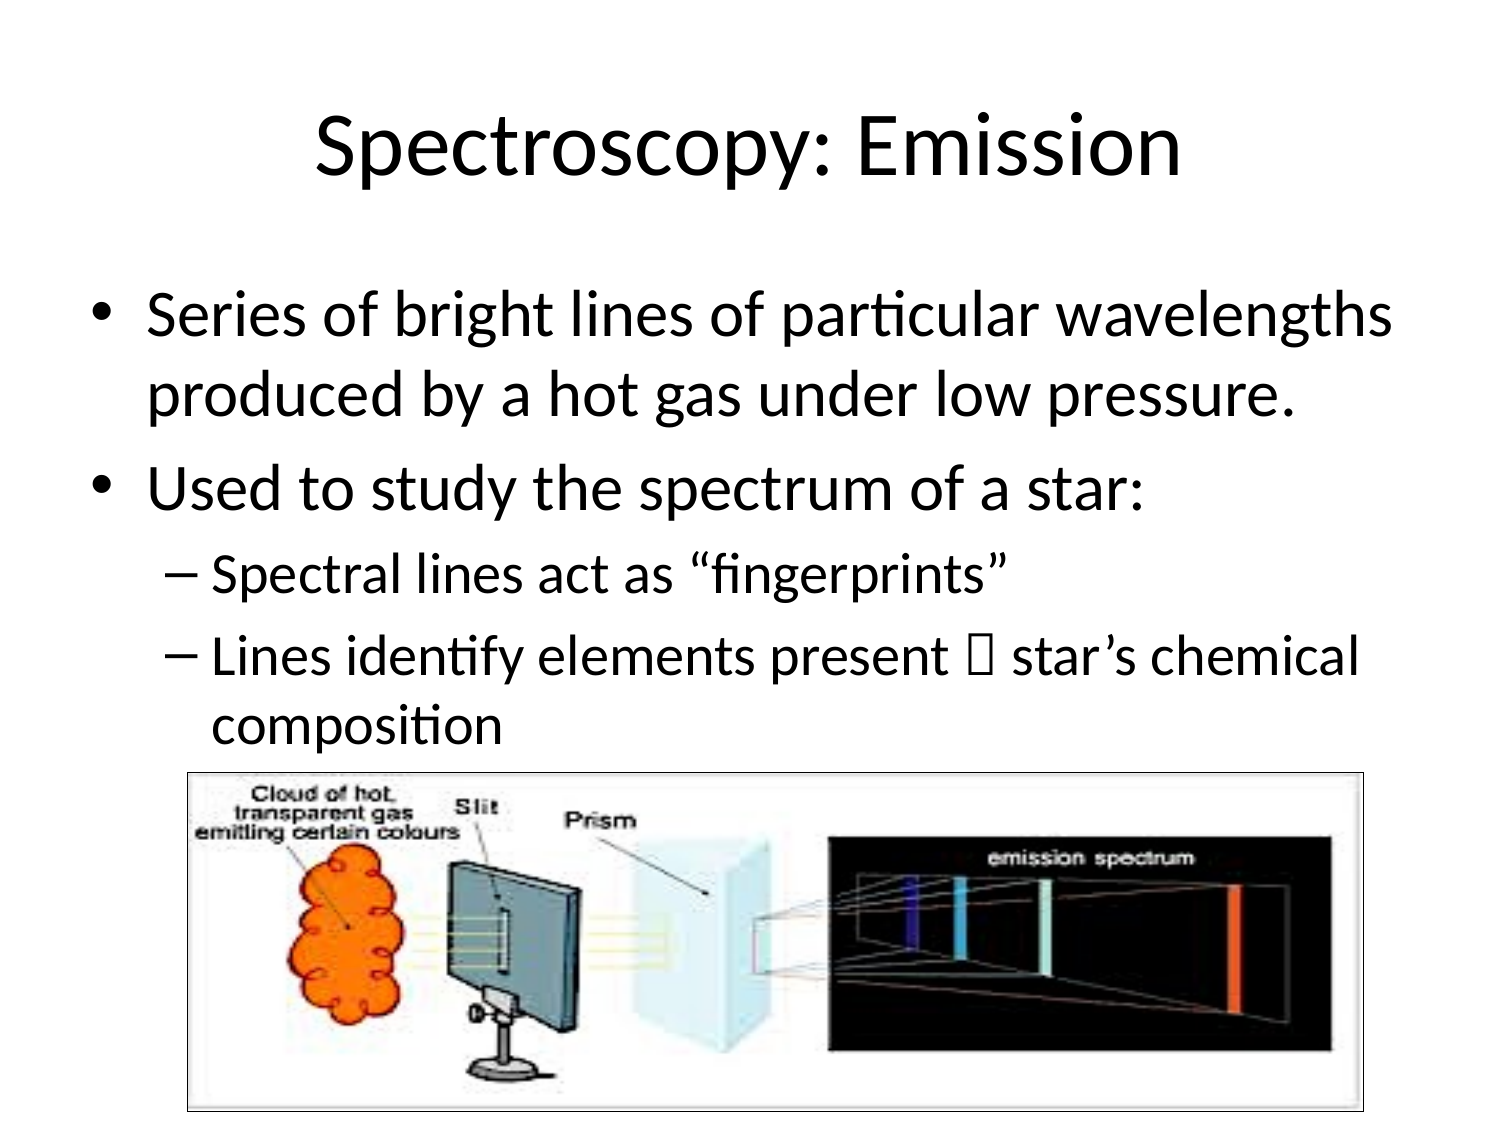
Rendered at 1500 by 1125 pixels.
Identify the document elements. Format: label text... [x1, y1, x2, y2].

list Series of bright lines of particular wavelengths produced by a hot gas under low pressure. Used to study the spectrum of a star: Spectral lines act as “fingerprints” Lines identify elements present  star’s chemical composition [75, 262, 1425, 1005]
title Spectroscopy: Emission [75, 45, 1425, 233]
picture [187, 772, 1365, 1112]
